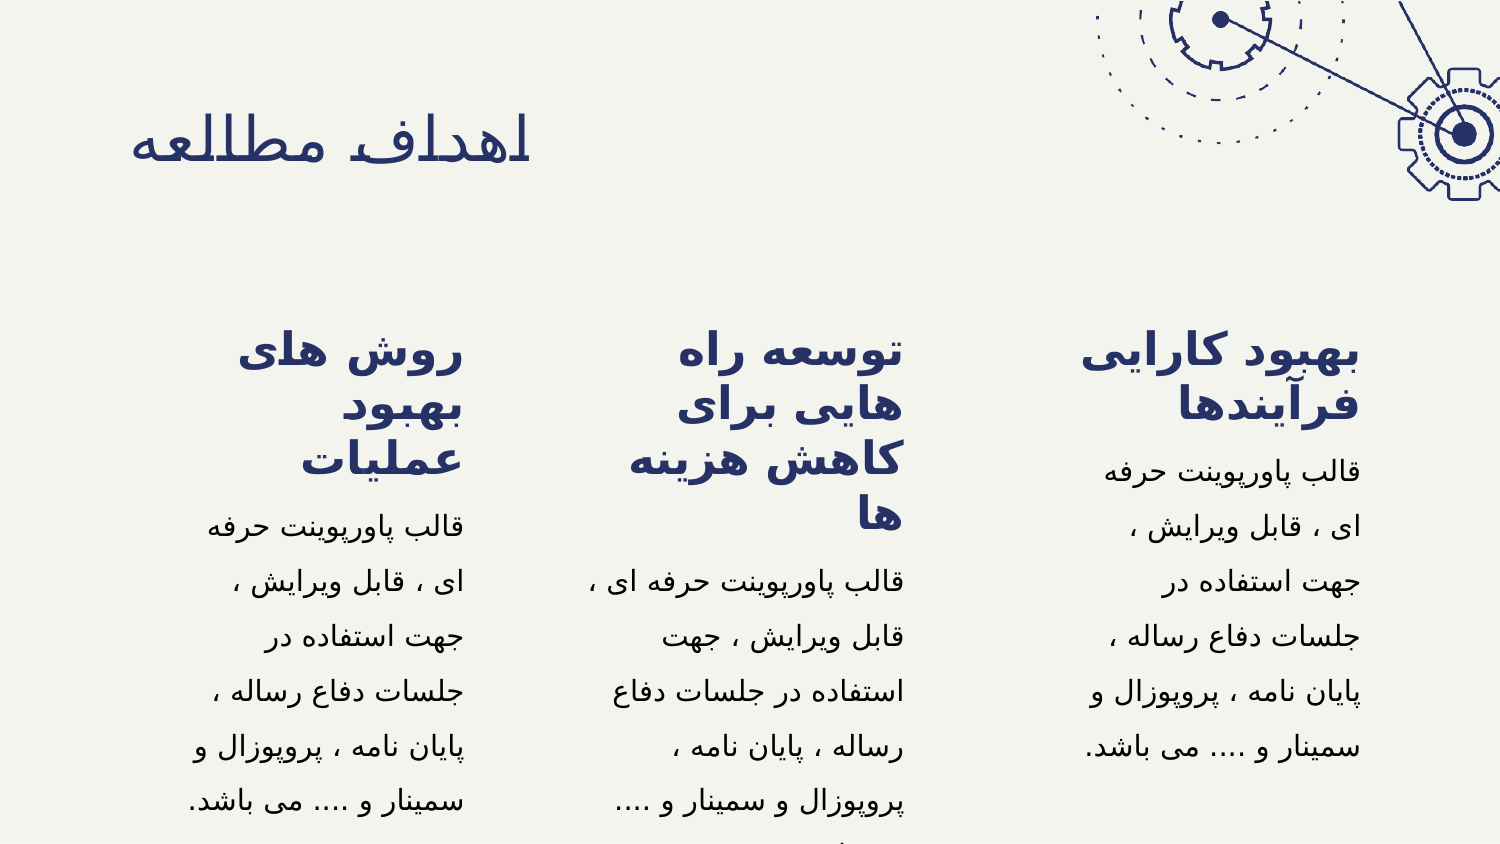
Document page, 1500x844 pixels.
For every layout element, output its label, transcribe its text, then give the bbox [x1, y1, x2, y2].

text_box روش های بهبود عملیات قالب پاورپوينت حرفه ای ، قابل ویرایش ، جهت استفاده در جلسات دفاع رساله ، پایان نامه ، پروپوزال و سمینار و .... می باشد. [99, 315, 467, 817]
text_box بهبود کارایی فرآیندها قالب پاورپوينت حرفه ای ، قابل ویرایش ، جهت استفاده در جلسات دفاع رساله ، پایان نامه ، پروپوزال و سمینار و .... می باشد. [987, 315, 1364, 762]
text_box توسعه راه هایی برای کاهش هزینه ها قالب پاورپوينت حرفه ای ، قابل ویرایش ، جهت استفاده در جلسات دفاع رساله ، پایان نامه ، پروپوزال و سمینار و .... می باشد. [569, 315, 907, 844]
picture [1096, 0, 1500, 201]
title اهداف مطالعه [129, 97, 629, 241]
